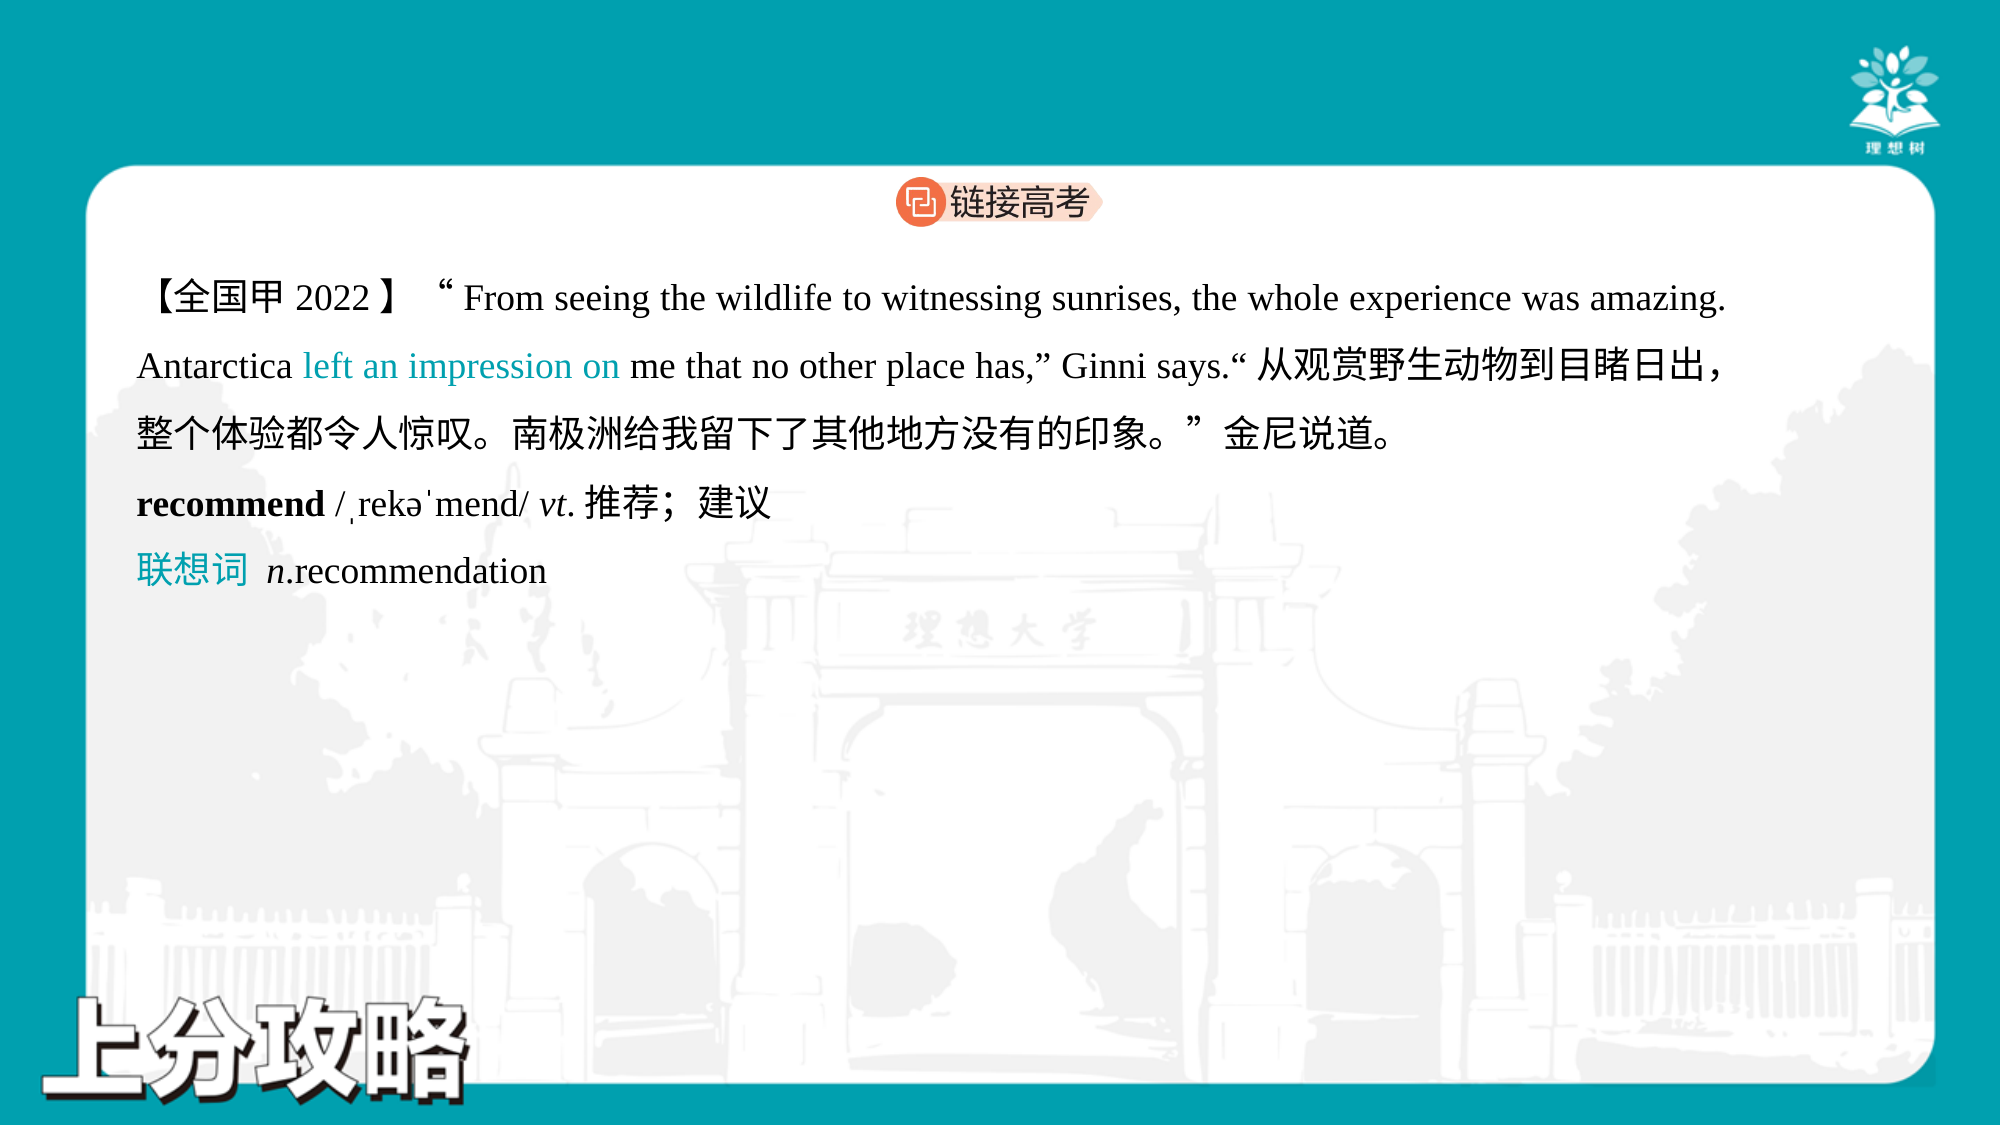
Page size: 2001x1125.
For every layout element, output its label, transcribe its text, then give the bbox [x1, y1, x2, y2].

text_box 【全国甲2022】“From seeing the wildlife to witnessing sunrises, the whole experience was amazing. Antarctica left an impression on me that no other place has,” Ginni says.“从观赏野生动物到目睹日出， 整个体验都令人惊叹。南极洲给我留下了其他地方没有的印象。”金尼说道。 recommend /ˌrekəˈmend/ vt.推荐；建议 联想词 n.recommendation#91 [136, 249, 1865, 583]
picture [0, 0, 2000, 1125]
